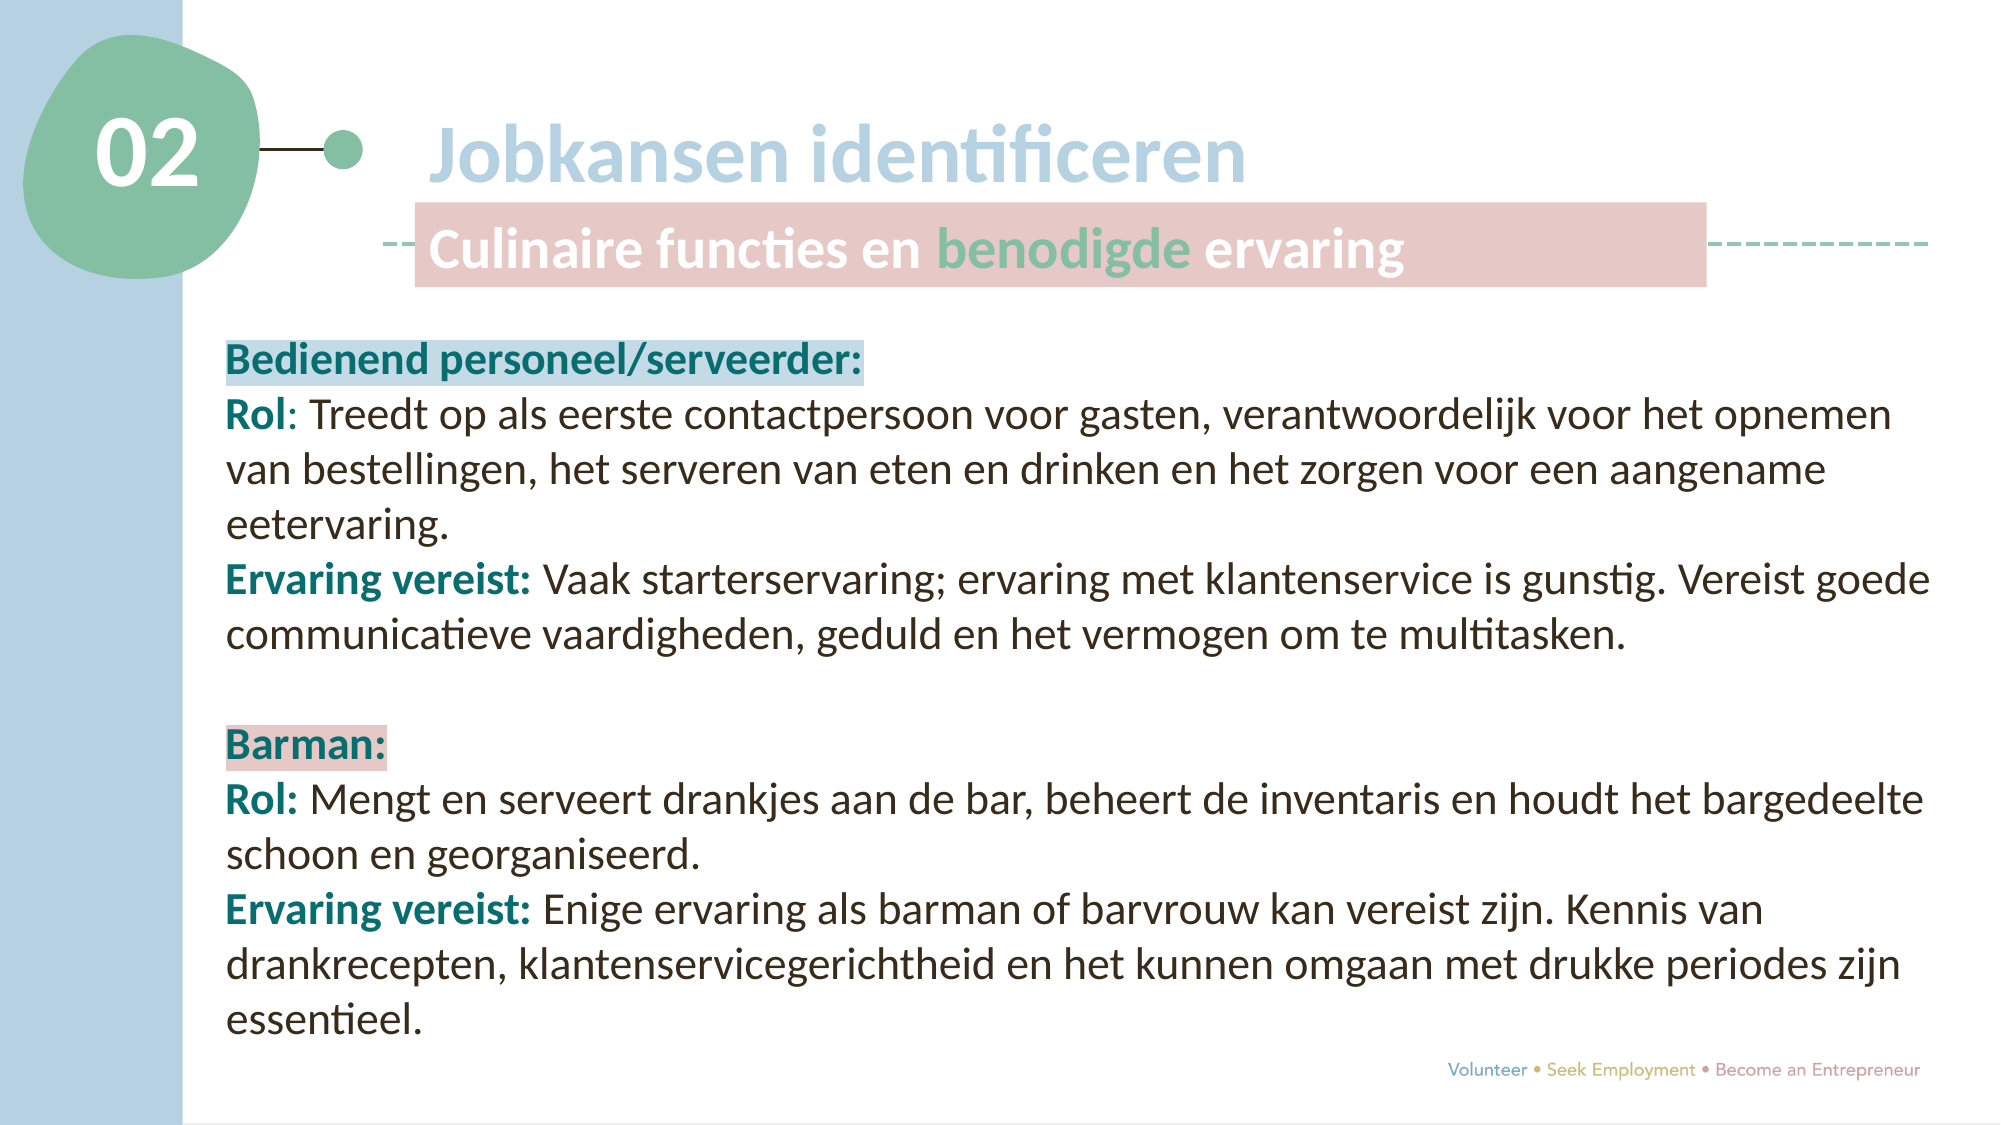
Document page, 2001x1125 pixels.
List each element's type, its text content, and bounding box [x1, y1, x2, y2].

text_box Culinaire functies en benodigde ervaring [414, 244, 1707, 288]
text_box [34, 230, 234, 280]
text_box [55, 35, 249, 88]
picture [1418, 1046, 1971, 1103]
text_box Jobkansen identificeren [414, 108, 1675, 202]
text_box Bedienend personeel/serveerder: Rol: Treedt op als eerste contactpersoon voor gasten, verantwoordelijk voor het opnemen van bestellingen, het serveren van eten en drinken en het zorgen voor een aangename eetervaring. Ervaring vereist: Vaak starterservaring; ervaring met klantenservice is gunstig. Vereist goede communicatieve vaardigheden, geduld en het vermogen om te multitasken. Barman: Rol: Mengt en serveert drankjes aan de bar, beheert de inventaris en houdt het bargedeelte schoon en georganiseerd. Ervaring vereist: Enige ervaring als barman of barvrouw kan vereist zijn. Kennis van drankrecepten, klantenservicegerichtheid en het kunnen omgaan met drukke periodes zijn essentieel. [211, 321, 1960, 1051]
text_box 02 [21, 88, 275, 230]
text_box Culinaire functies en benodigde ervaring [414, 202, 1707, 243]
text_box [0, 0, 184, 1125]
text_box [110, 129, 363, 170]
